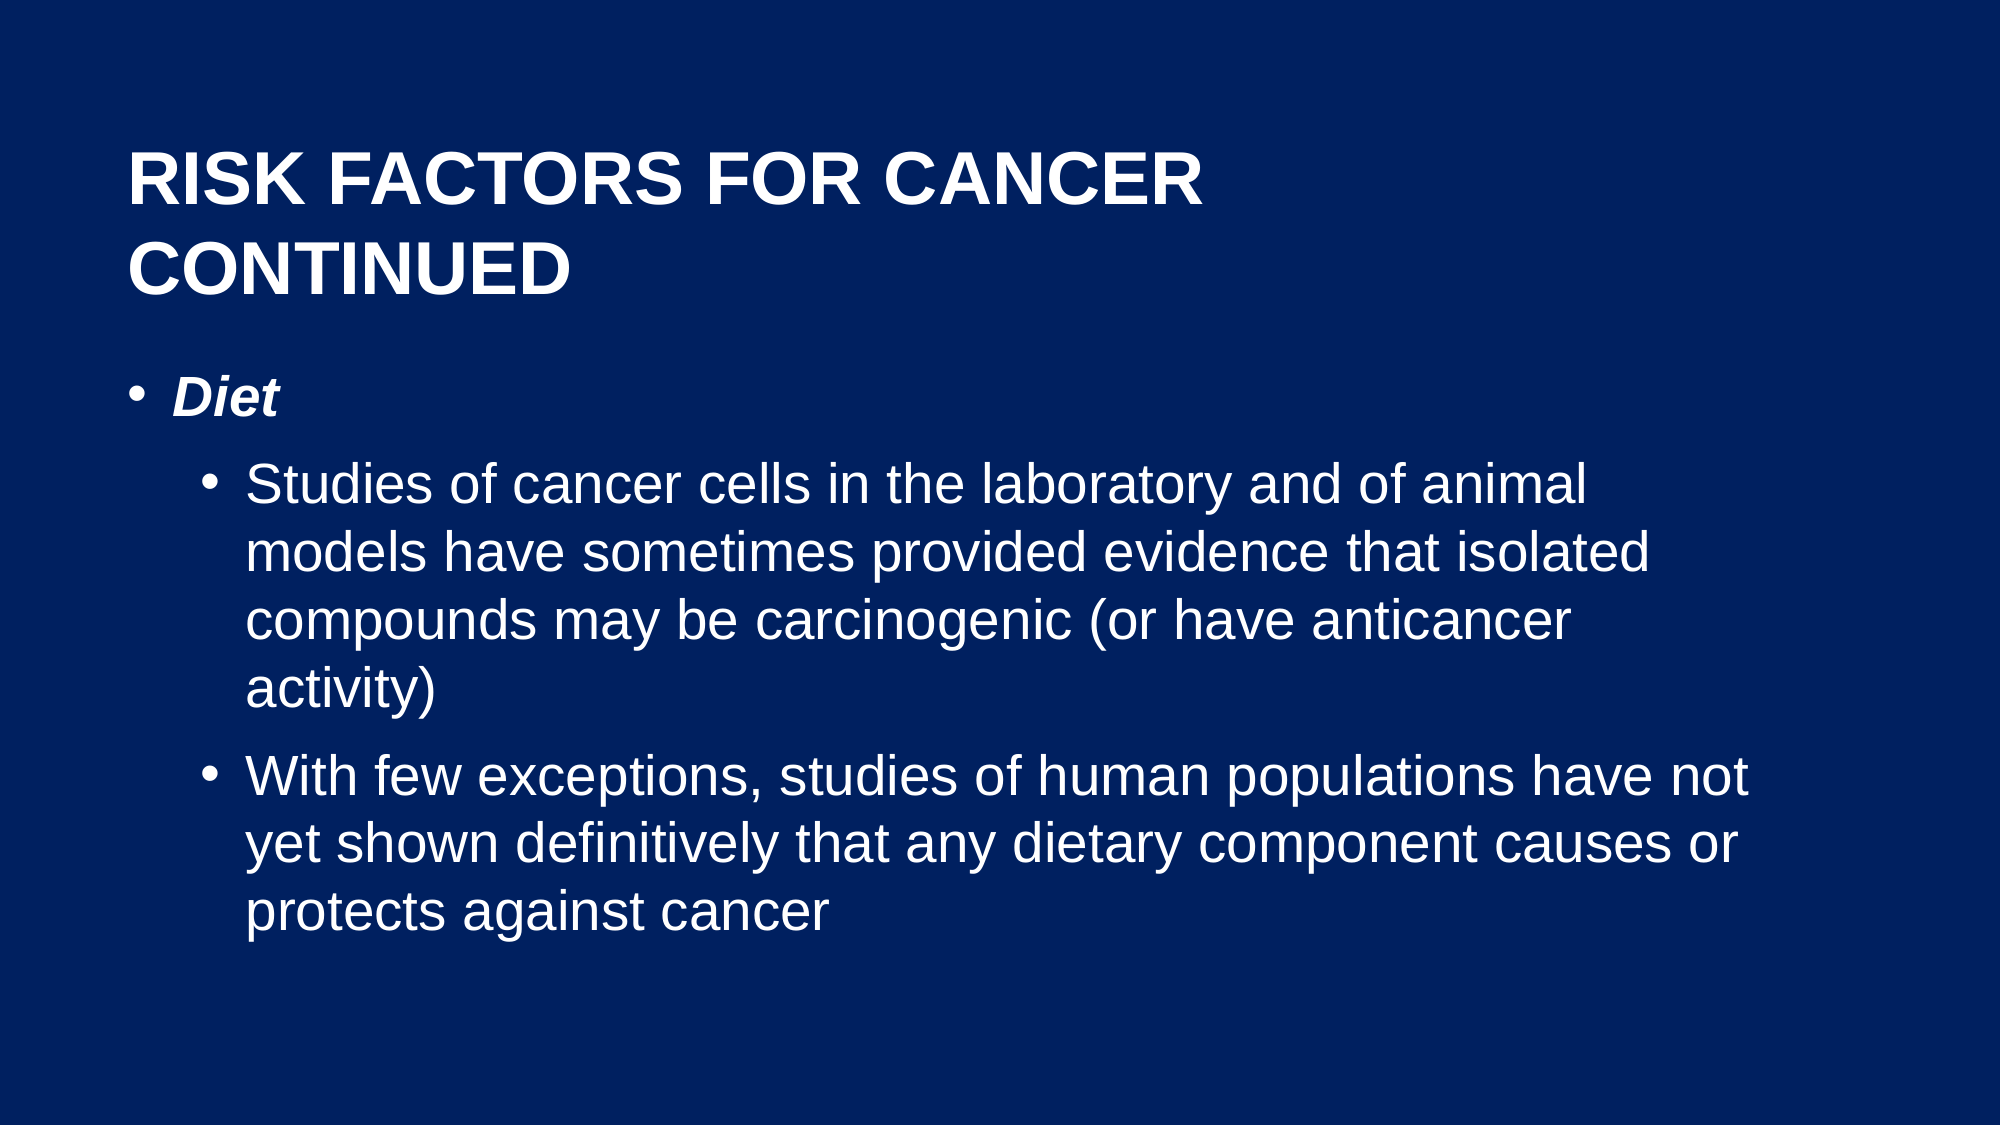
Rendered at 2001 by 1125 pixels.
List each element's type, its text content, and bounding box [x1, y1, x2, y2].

title Risk Factors for Cancer Continued [112, 99, 1775, 339]
list Diet Studies of cancer cells in the laboratory and of animal models have sometimes provided evidence that isolated compounds may be carcinogenic (or have anticancer activity) With few exceptions, studies of human populations have not yet shown definitively that any dietary component causes or protects against cancer [112, 351, 1775, 950]
